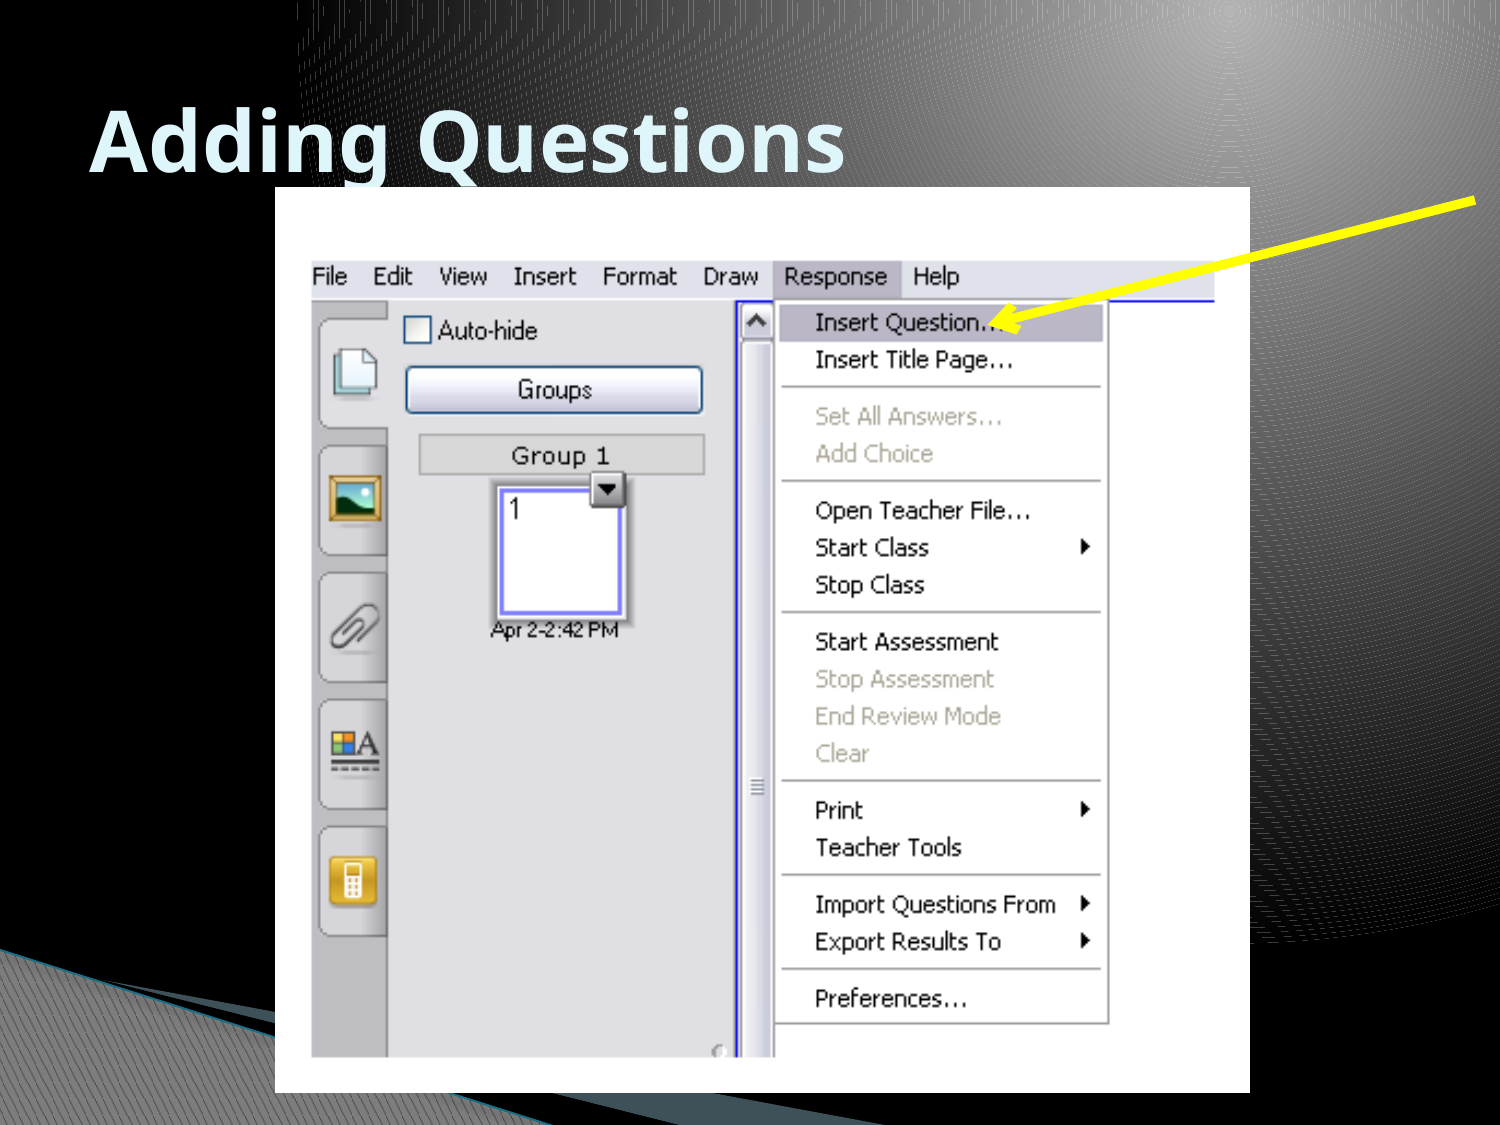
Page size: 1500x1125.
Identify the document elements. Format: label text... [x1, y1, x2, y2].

title Adding Questions [75, 45, 1425, 233]
picture [0, 187, 1251, 1125]
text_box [987, 199, 1476, 326]
